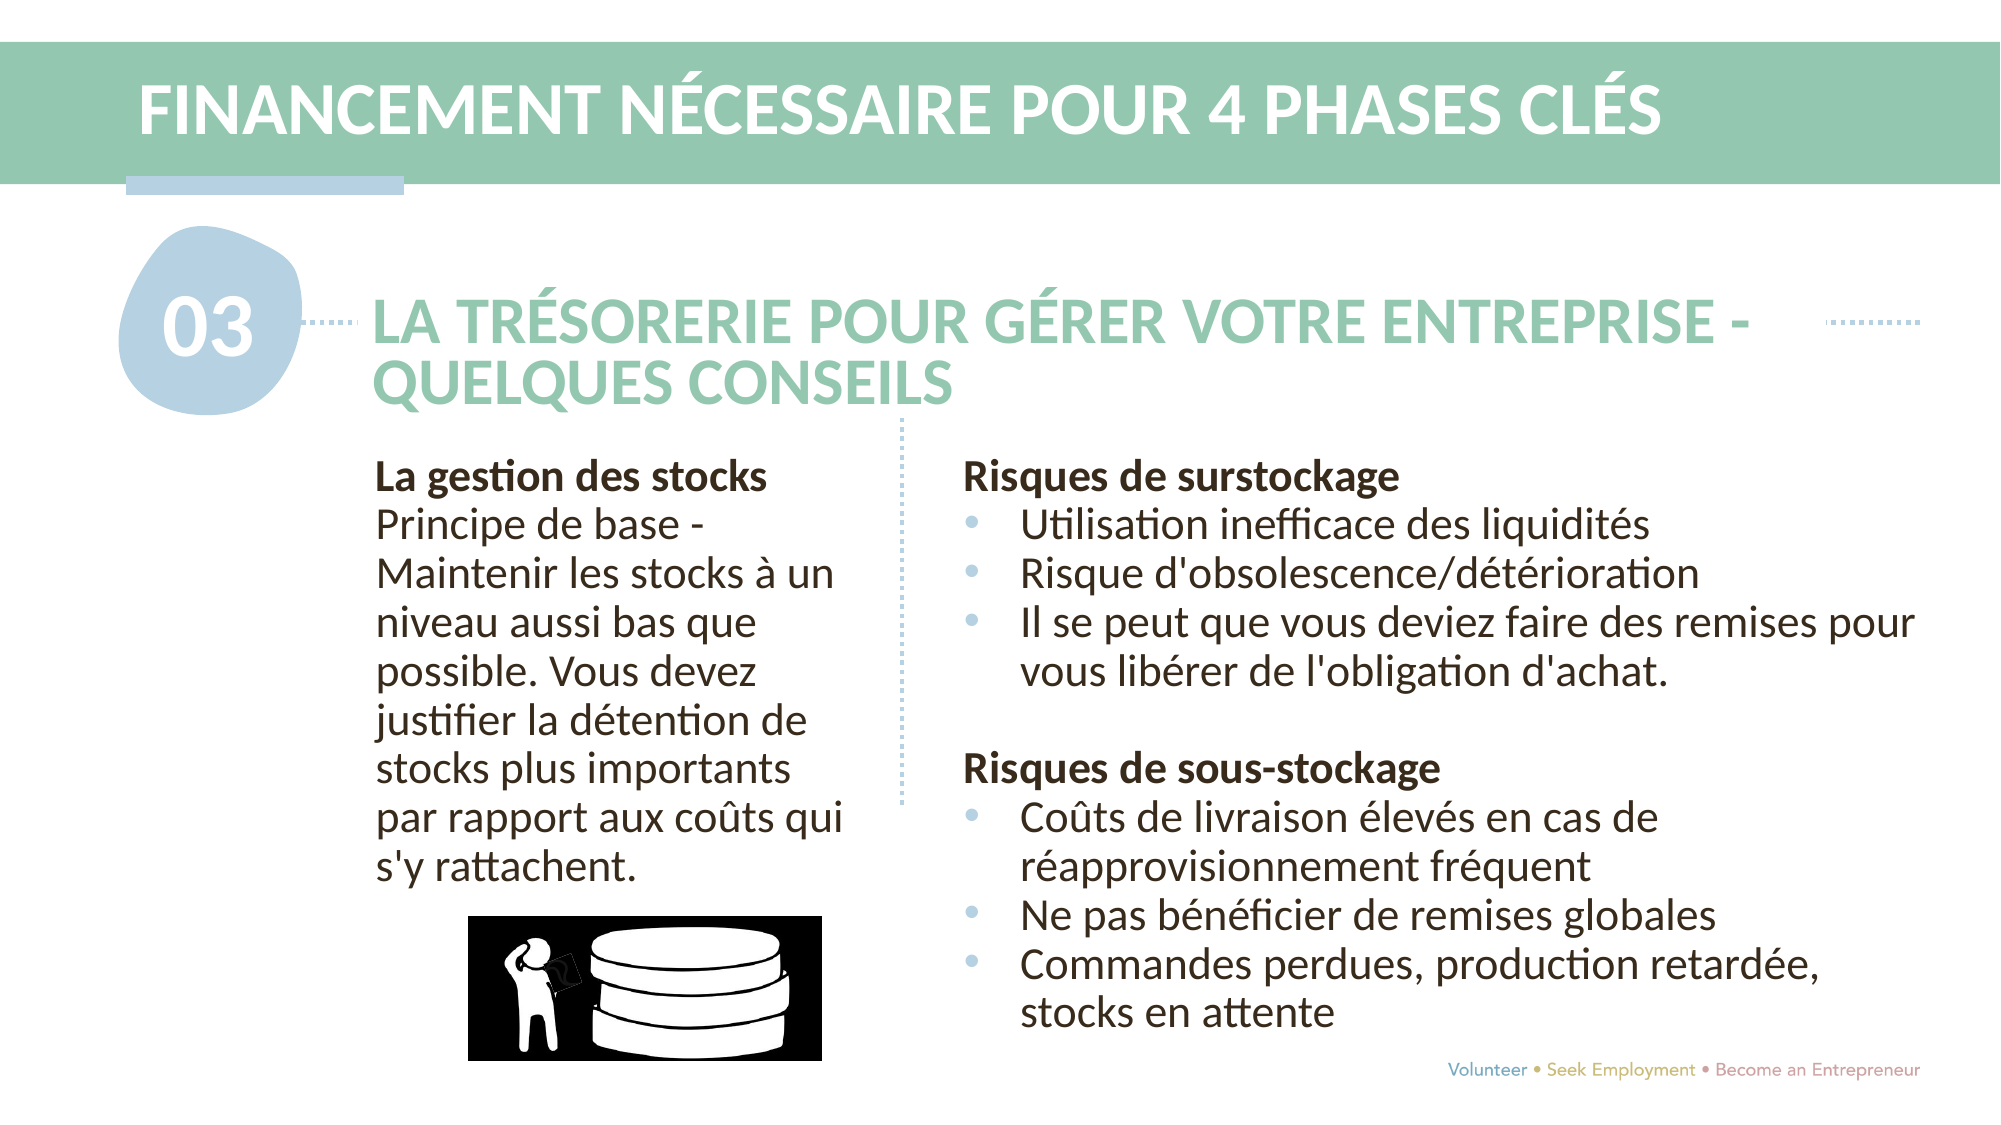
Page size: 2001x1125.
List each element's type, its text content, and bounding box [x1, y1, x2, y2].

text_box LA TRÉSORERIE POUR GÉRER VOTRE ENTREPRISE - QUELQUES CONSEILS [357, 323, 1826, 361]
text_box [468, 916, 822, 1061]
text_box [118, 225, 302, 471]
picture [1418, 1046, 1971, 1103]
text_box LA TRÉSORERIE POUR GÉRER VOTRE ENTREPRISE - QUELQUES CONSEILS [357, 288, 1826, 322]
list FINANCEMENT NÉCESSAIRE POUR 4 PHASES CLÉS [123, 51, 1913, 170]
text_box Risques de surstockage Utilisation inefficace des liquidités Risque d'obsolescence/détérioration Il se peut que vous deviez faire des remises pour vous libérer de l'obligation d'achat. Risques de sous-stockage Coûts de livraison élevés en cas de réapprovisionnement fréquent Ne pas bénéficier de remises globales Commandes perdues, production retardée, stocks en attente [949, 444, 1936, 1012]
text_box La gestion des stocks Principe de base - Maintenir les stocks à un niveau aussi bas que possible. Vous devez justifier la détention de stocks plus importants par rapport aux coûts qui s'y rattachent. [360, 444, 866, 1012]
